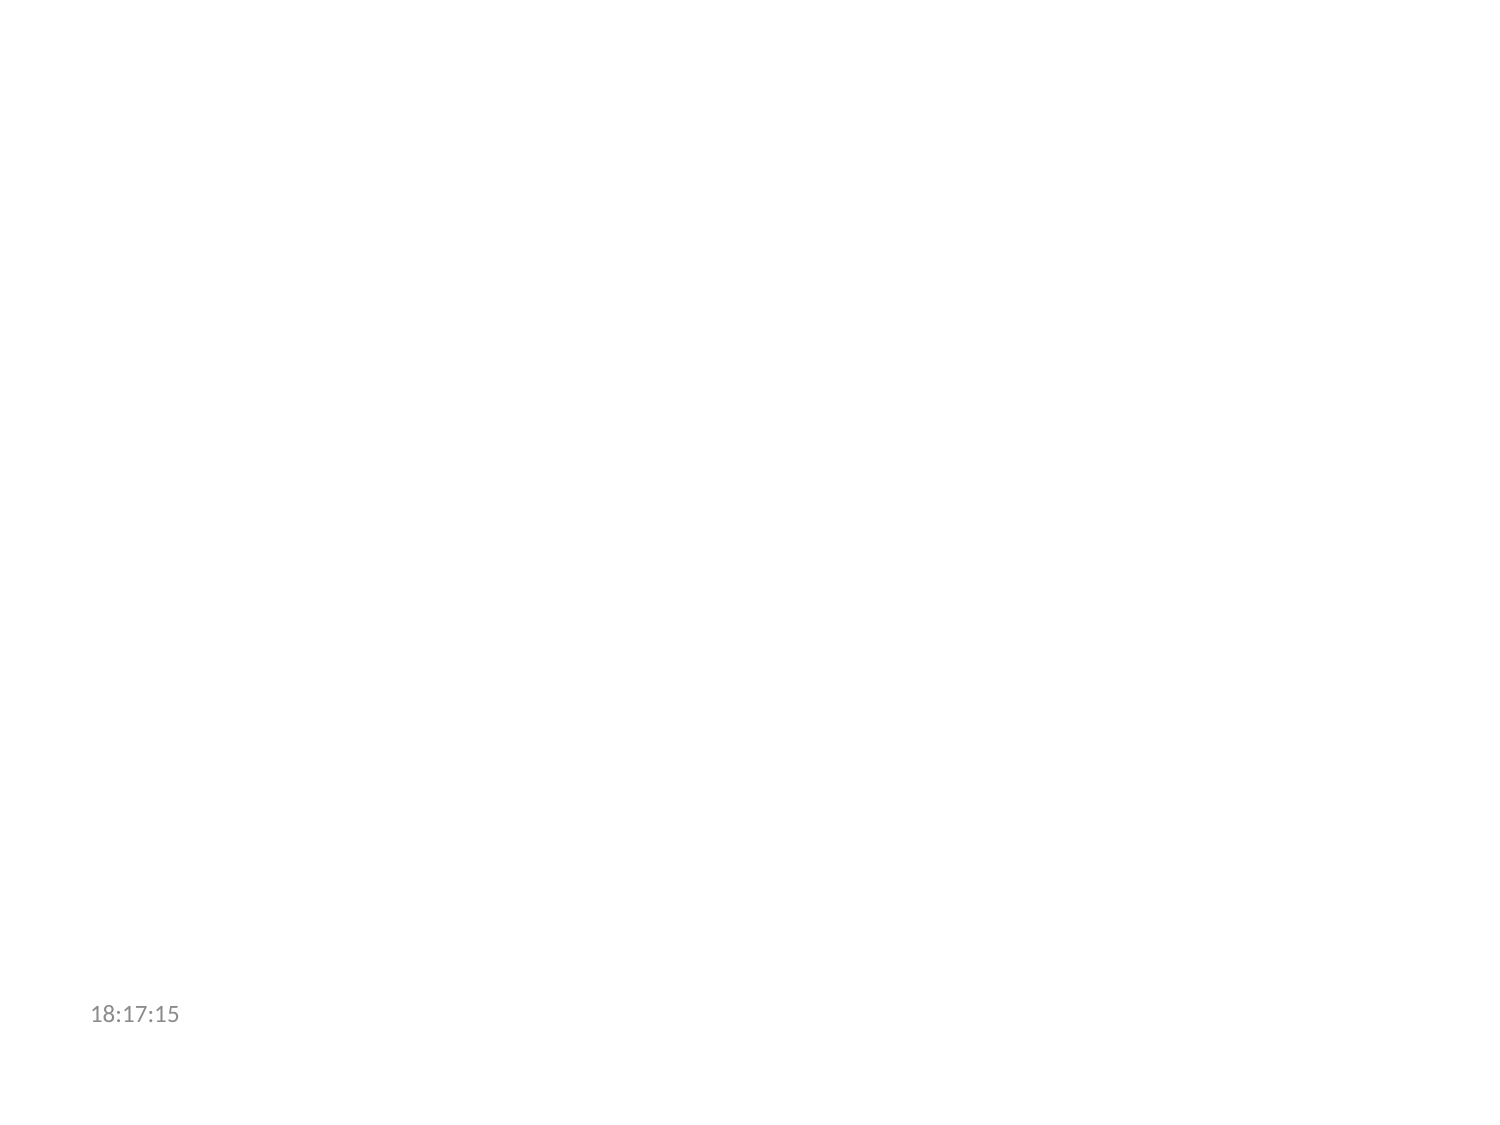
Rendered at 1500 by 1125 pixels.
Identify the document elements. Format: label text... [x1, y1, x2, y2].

text_box 15:35:09 [75, 982, 425, 1043]
